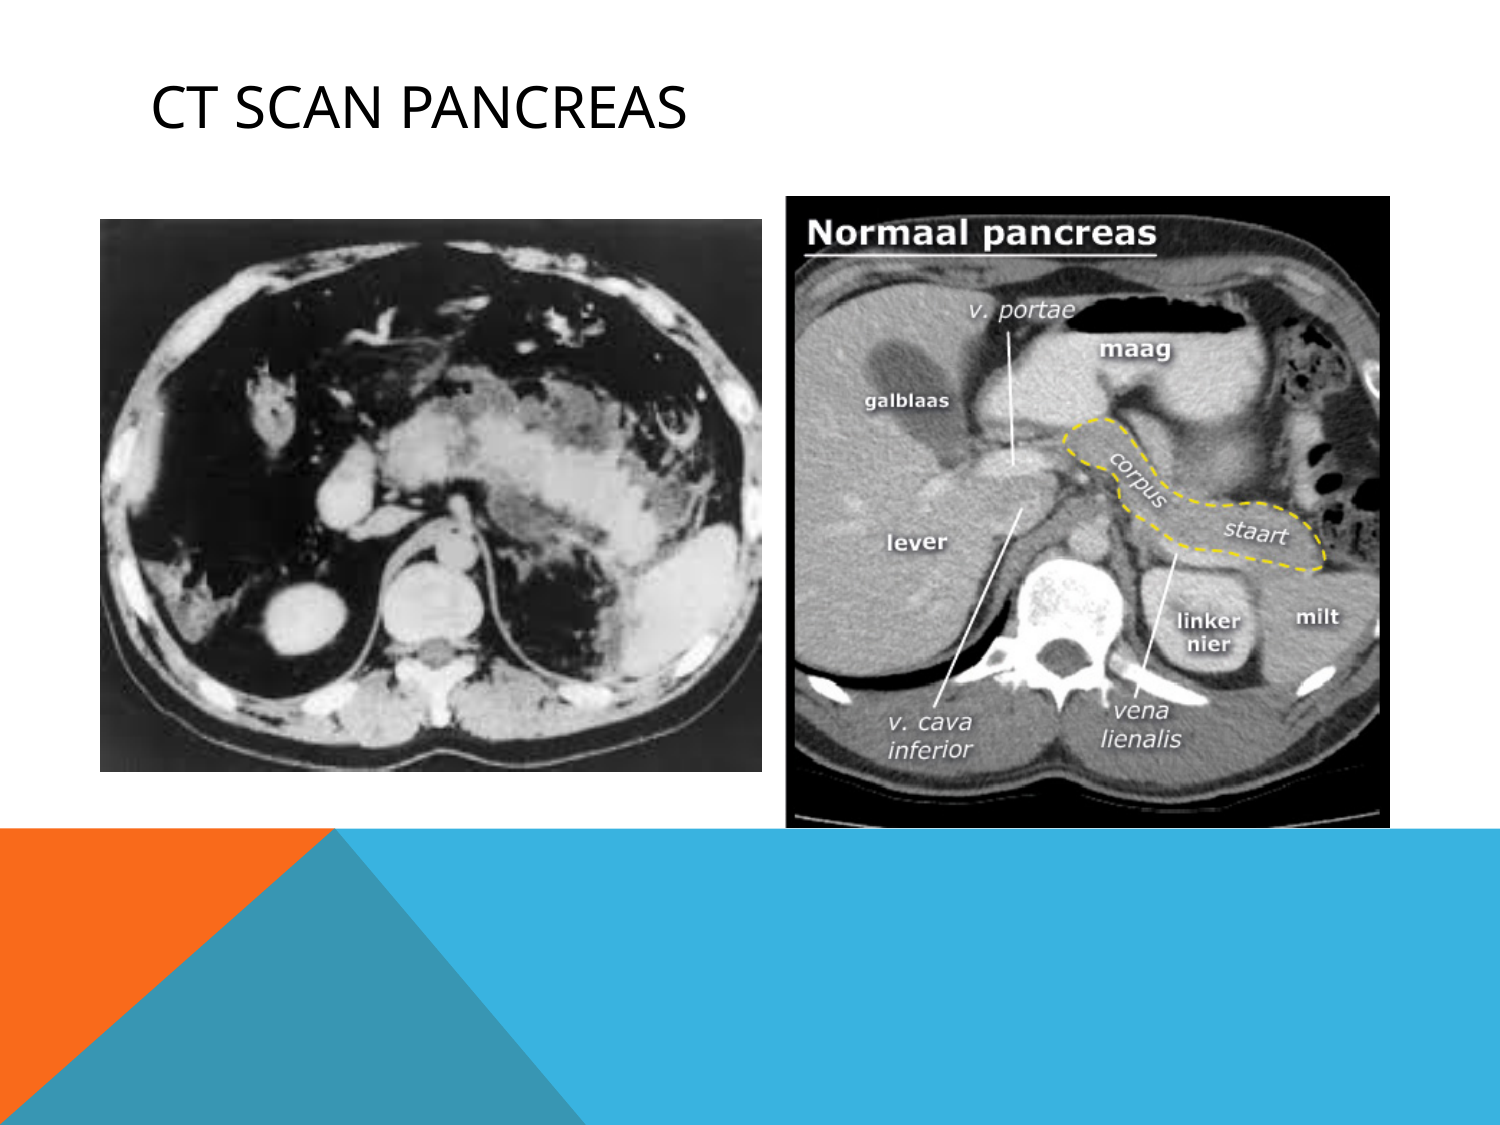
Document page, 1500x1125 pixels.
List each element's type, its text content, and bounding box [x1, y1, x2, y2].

picture [785, 195, 1390, 828]
title CT scan pancreas [135, 60, 1369, 150]
picture [100, 219, 763, 772]
